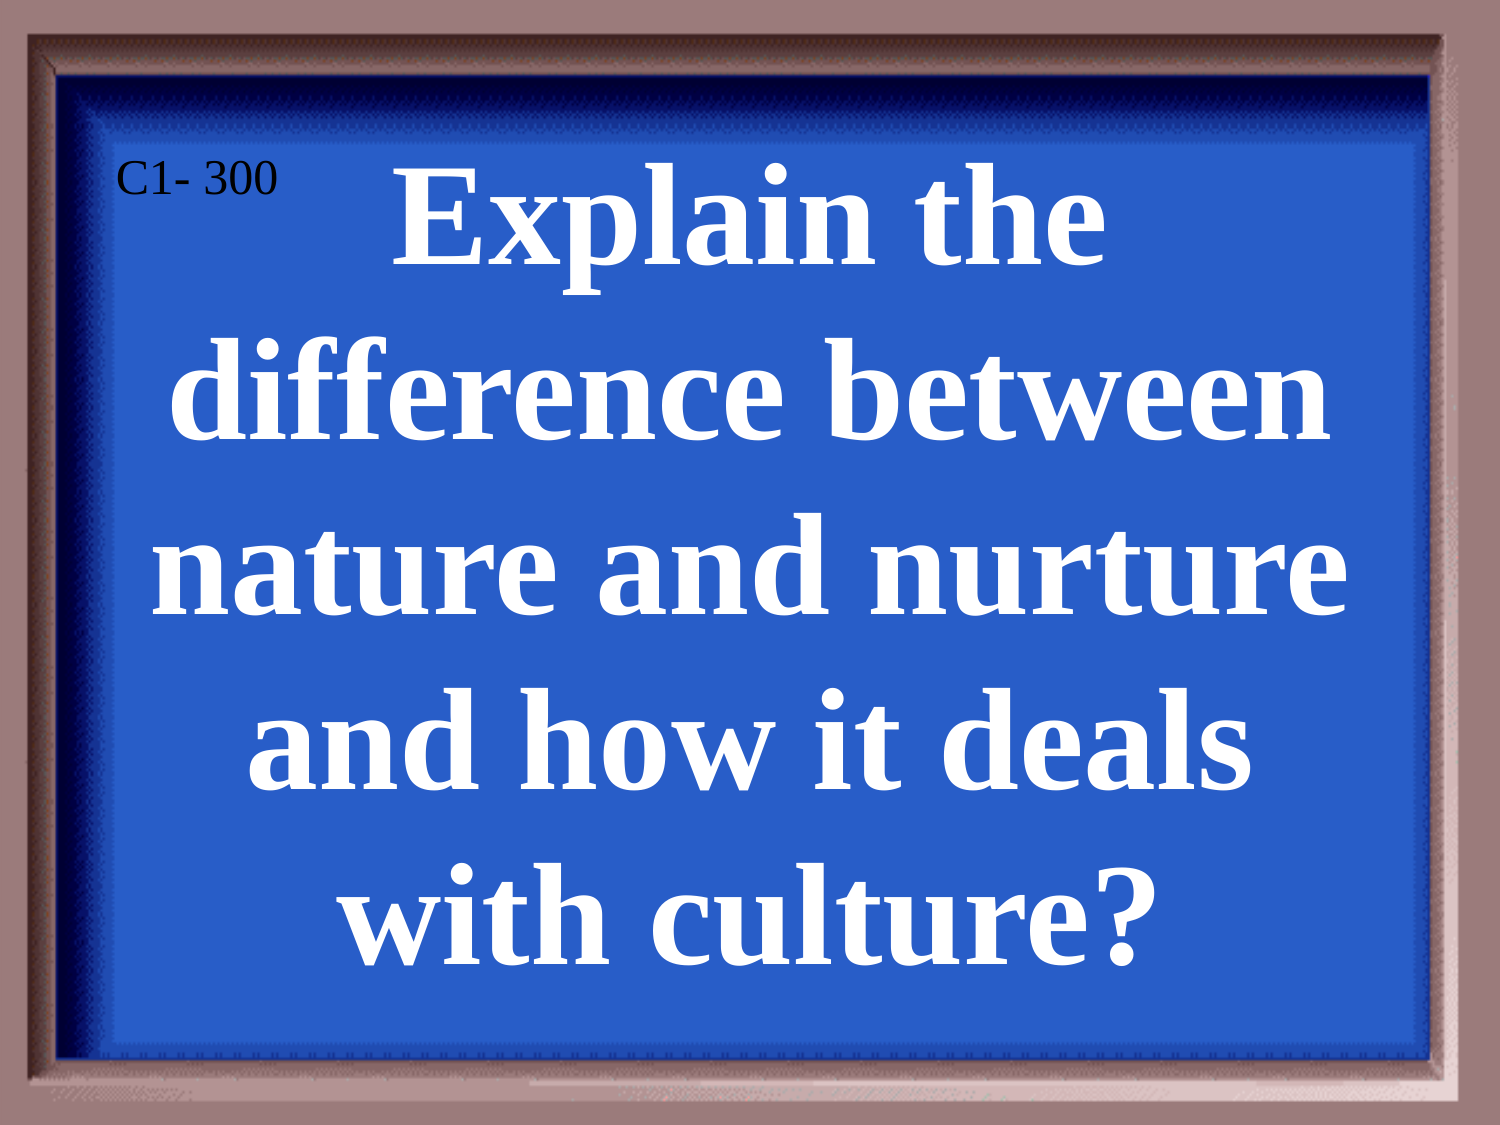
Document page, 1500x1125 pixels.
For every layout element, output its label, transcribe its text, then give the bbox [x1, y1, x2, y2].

title Explain the difference between nature and nurture and how it deals with culture? [112, 462, 1388, 650]
picture [0, 0, 1500, 1125]
text_box C1- 300 [100, 137, 294, 213]
